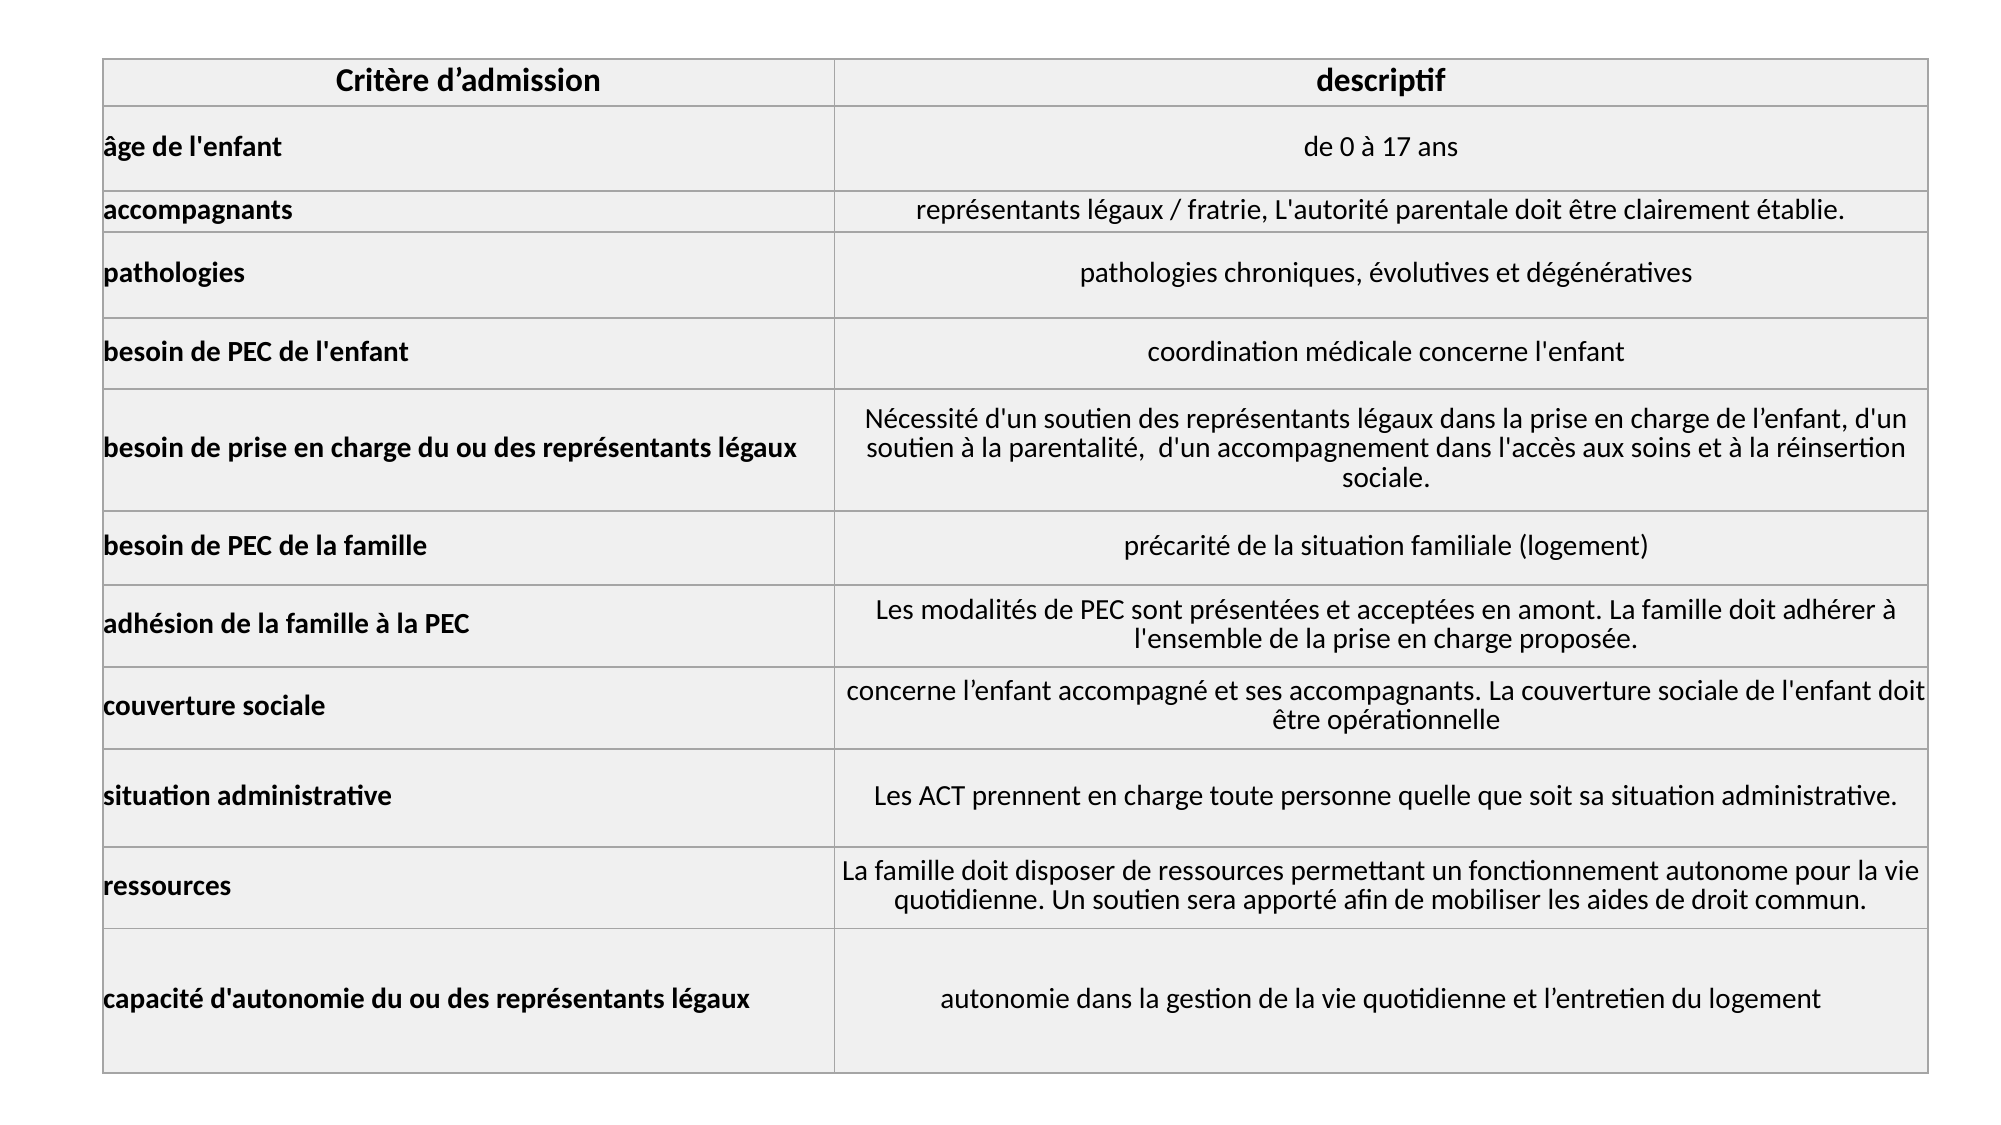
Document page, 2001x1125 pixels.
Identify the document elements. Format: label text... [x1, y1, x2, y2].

table_cell besoin de prise en charge du ou des représentants légaux [104, 390, 834, 510]
table_cell précarité de la situation familiale (logement) [835, 512, 1927, 584]
table_cell Les ACT prennent en charge toute personne quelle que soit sa situation administrative. [835, 750, 1927, 846]
table_cell adhésion de la famille à la PEC [104, 586, 834, 666]
table_cell accompagnants [104, 192, 834, 231]
table_cell pathologies chroniques, évolutives et dégénératives [835, 233, 1927, 317]
table_cell besoin de PEC de l'enfant [104, 319, 834, 388]
table_cell La famille doit disposer de ressources permettant un fonctionnement autonome pour la vie quotidienne. Un soutien sera apporté afin de mobiliser les aides de droit commun. [835, 848, 1927, 928]
table_cell autonomie dans la gestion de la vie quotidienne et l’entretien du logement [835, 929, 1927, 1072]
table_cell couverture sociale [104, 668, 834, 748]
table_cell situation administrative [104, 750, 834, 846]
table_cell coordination médicale concerne l'enfant [835, 319, 1927, 388]
table_cell besoin de PEC de la famille [104, 512, 834, 584]
table_cell Nécessité d'un soutien des représentants légaux dans la prise en charge de l’enfant, d'un soutien à la parentalité, d'un accompagnement dans l'accès aux soins et à la réinsertion sociale. [835, 390, 1927, 510]
table_cell ressources [104, 848, 834, 928]
table_cell de 0 à 17 ans [835, 107, 1927, 190]
table_cell âge de l'enfant [104, 107, 834, 190]
table_cell concerne l’enfant accompagné et ses accompagnants. La couverture sociale de l'enfant doit être opérationnelle [835, 668, 1927, 748]
table_header descriptif [835, 60, 1927, 105]
table_header Critère d’admission [104, 60, 834, 105]
table_cell représentants légaux / fratrie, L'autorité parentale doit être clairement établie. [835, 192, 1927, 231]
table_cell capacité d'autonomie du ou des représentants légaux [104, 929, 834, 1072]
table_cell Les modalités de PEC sont présentées et acceptées en amont. La famille doit adhérer à l'ensemble de la prise en charge proposée. [835, 586, 1927, 666]
table_cell pathologies [104, 233, 834, 317]
